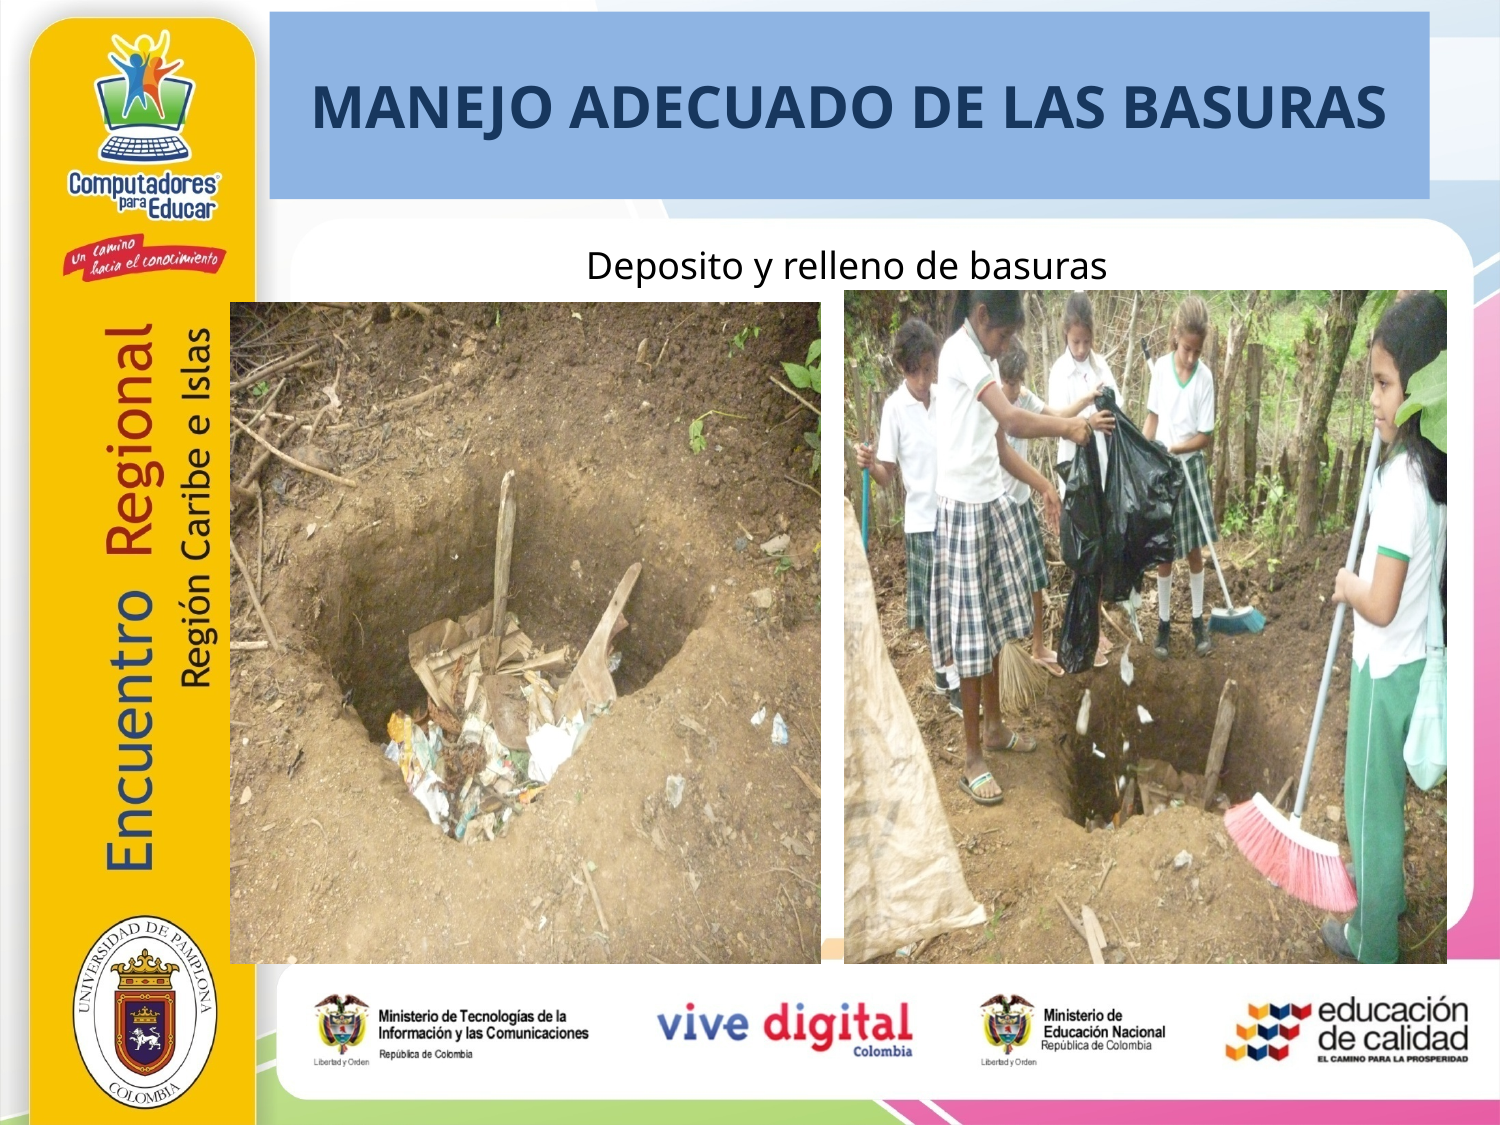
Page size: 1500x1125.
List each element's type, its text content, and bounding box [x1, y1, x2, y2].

title MANEJO ADECUADO DE LAS BASURAS [269, 11, 1430, 200]
list Deposito y relleno de basuras [269, 234, 1426, 915]
picture [0, 0, 1500, 1125]
